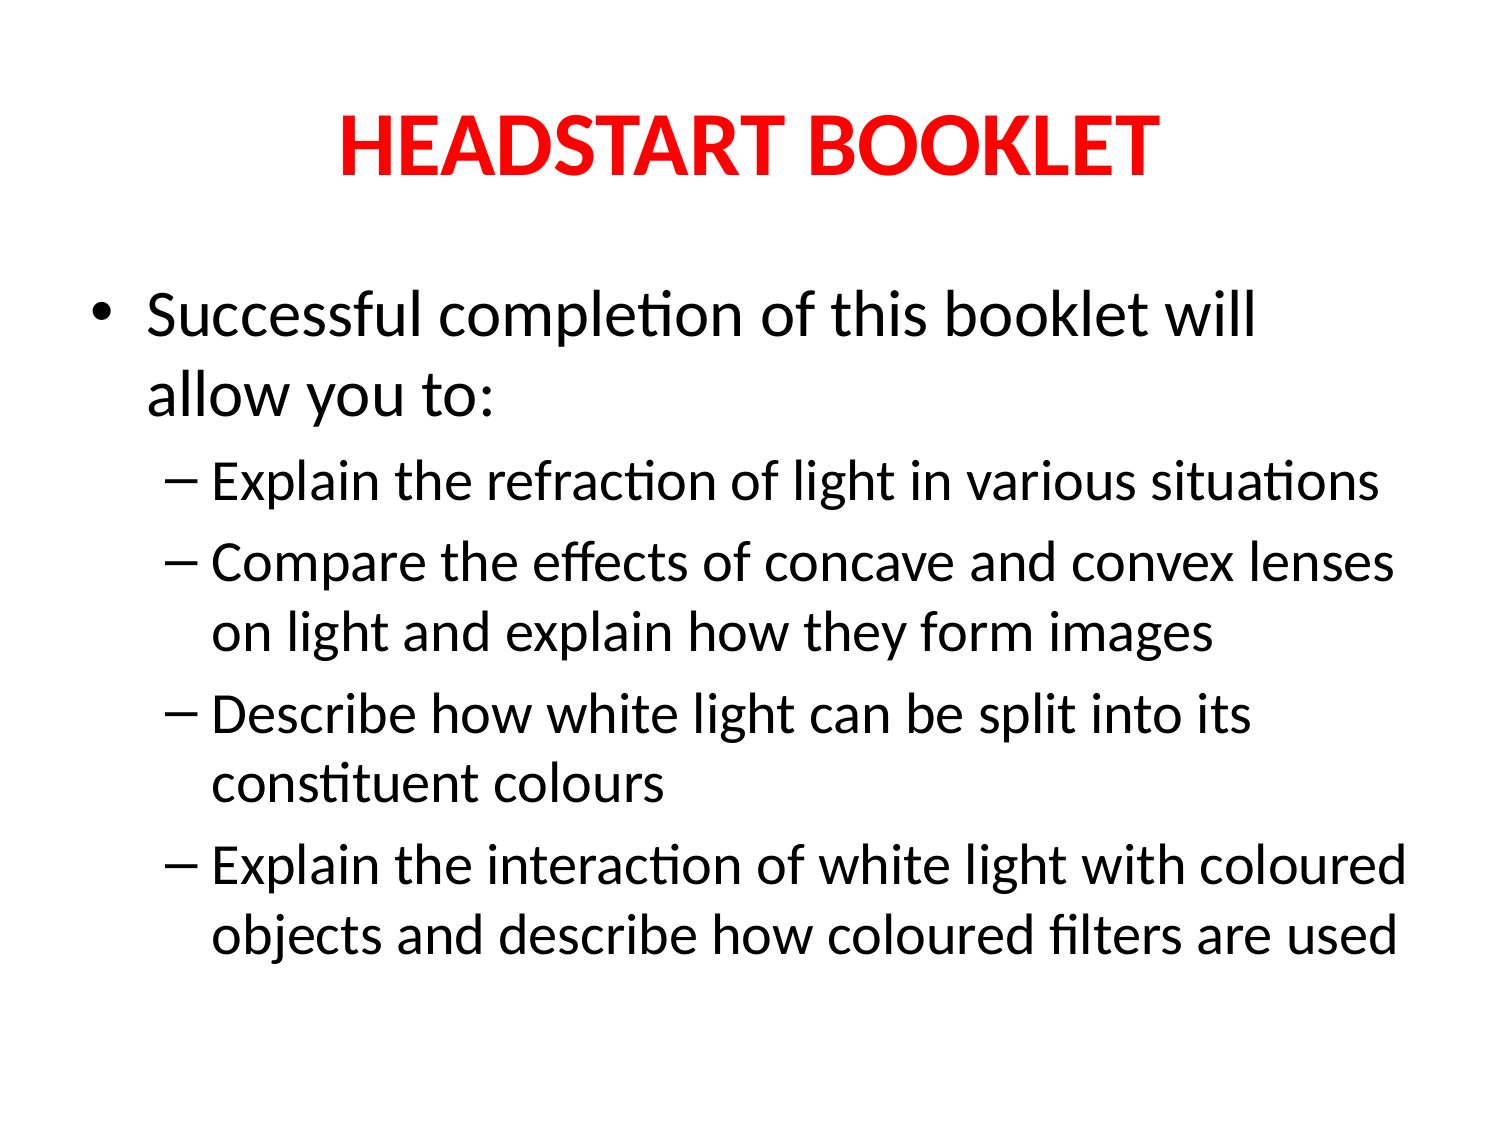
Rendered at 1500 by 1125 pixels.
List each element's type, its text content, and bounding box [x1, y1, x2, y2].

list Successful completion of this booklet will allow you to: Explain the refraction of light in various situations Compare the effects of concave and convex lenses on light and explain how they form images Describe how white light can be split into its constituent colours Explain the interaction of white light with coloured objects and describe how coloured filters are used [75, 262, 1425, 1005]
title HEADSTART BOOKLET [75, 45, 1425, 233]
